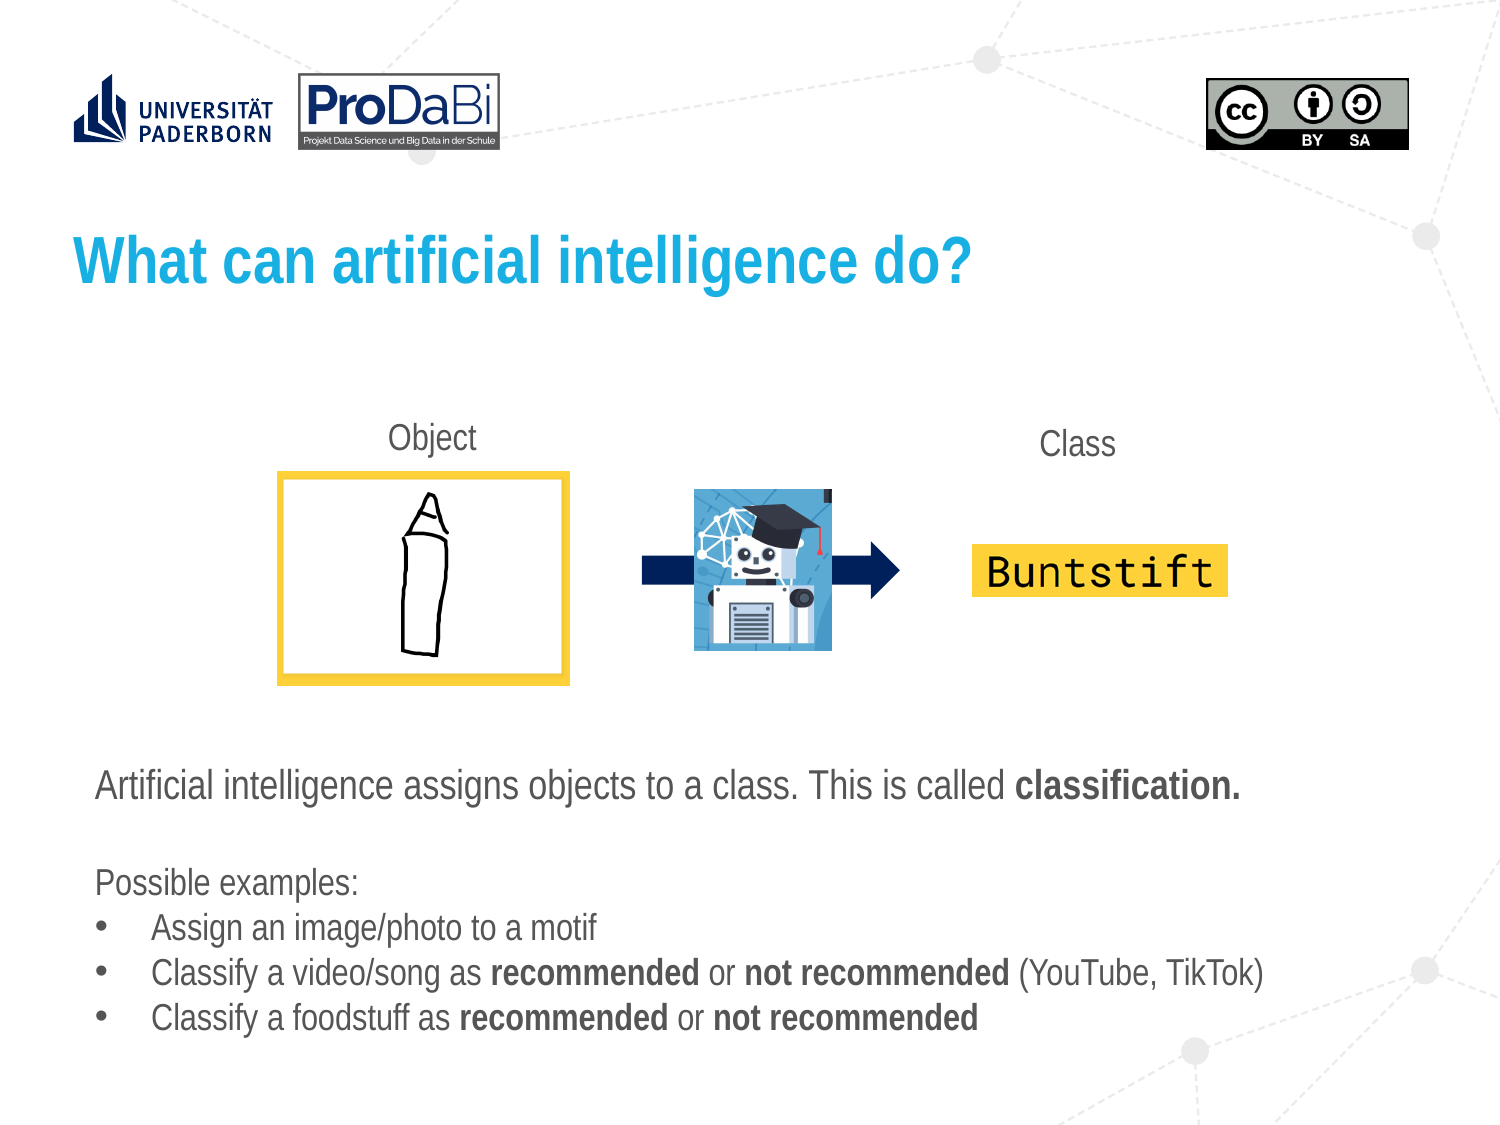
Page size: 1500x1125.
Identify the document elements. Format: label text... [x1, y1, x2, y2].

picture [277, 471, 570, 686]
picture [972, 544, 1228, 597]
picture [1206, 78, 1409, 150]
text_box [640, 554, 688, 586]
picture [298, 73, 500, 150]
text_box [836, 538, 902, 602]
text_box Object [373, 405, 570, 465]
text_box Class [1024, 411, 1221, 471]
list Artificial intelligence assigns objects to a class. This is called classification. Possible examples: Assign an image/photo to a motif Classify a video/song as recommended or not recommended (YouTube, TikTok) Classify a foodstuff as recommended or not recommended [94, 758, 1500, 1125]
picture [693, 489, 832, 651]
title What can artificial intelligence do? [73, 224, 1427, 396]
